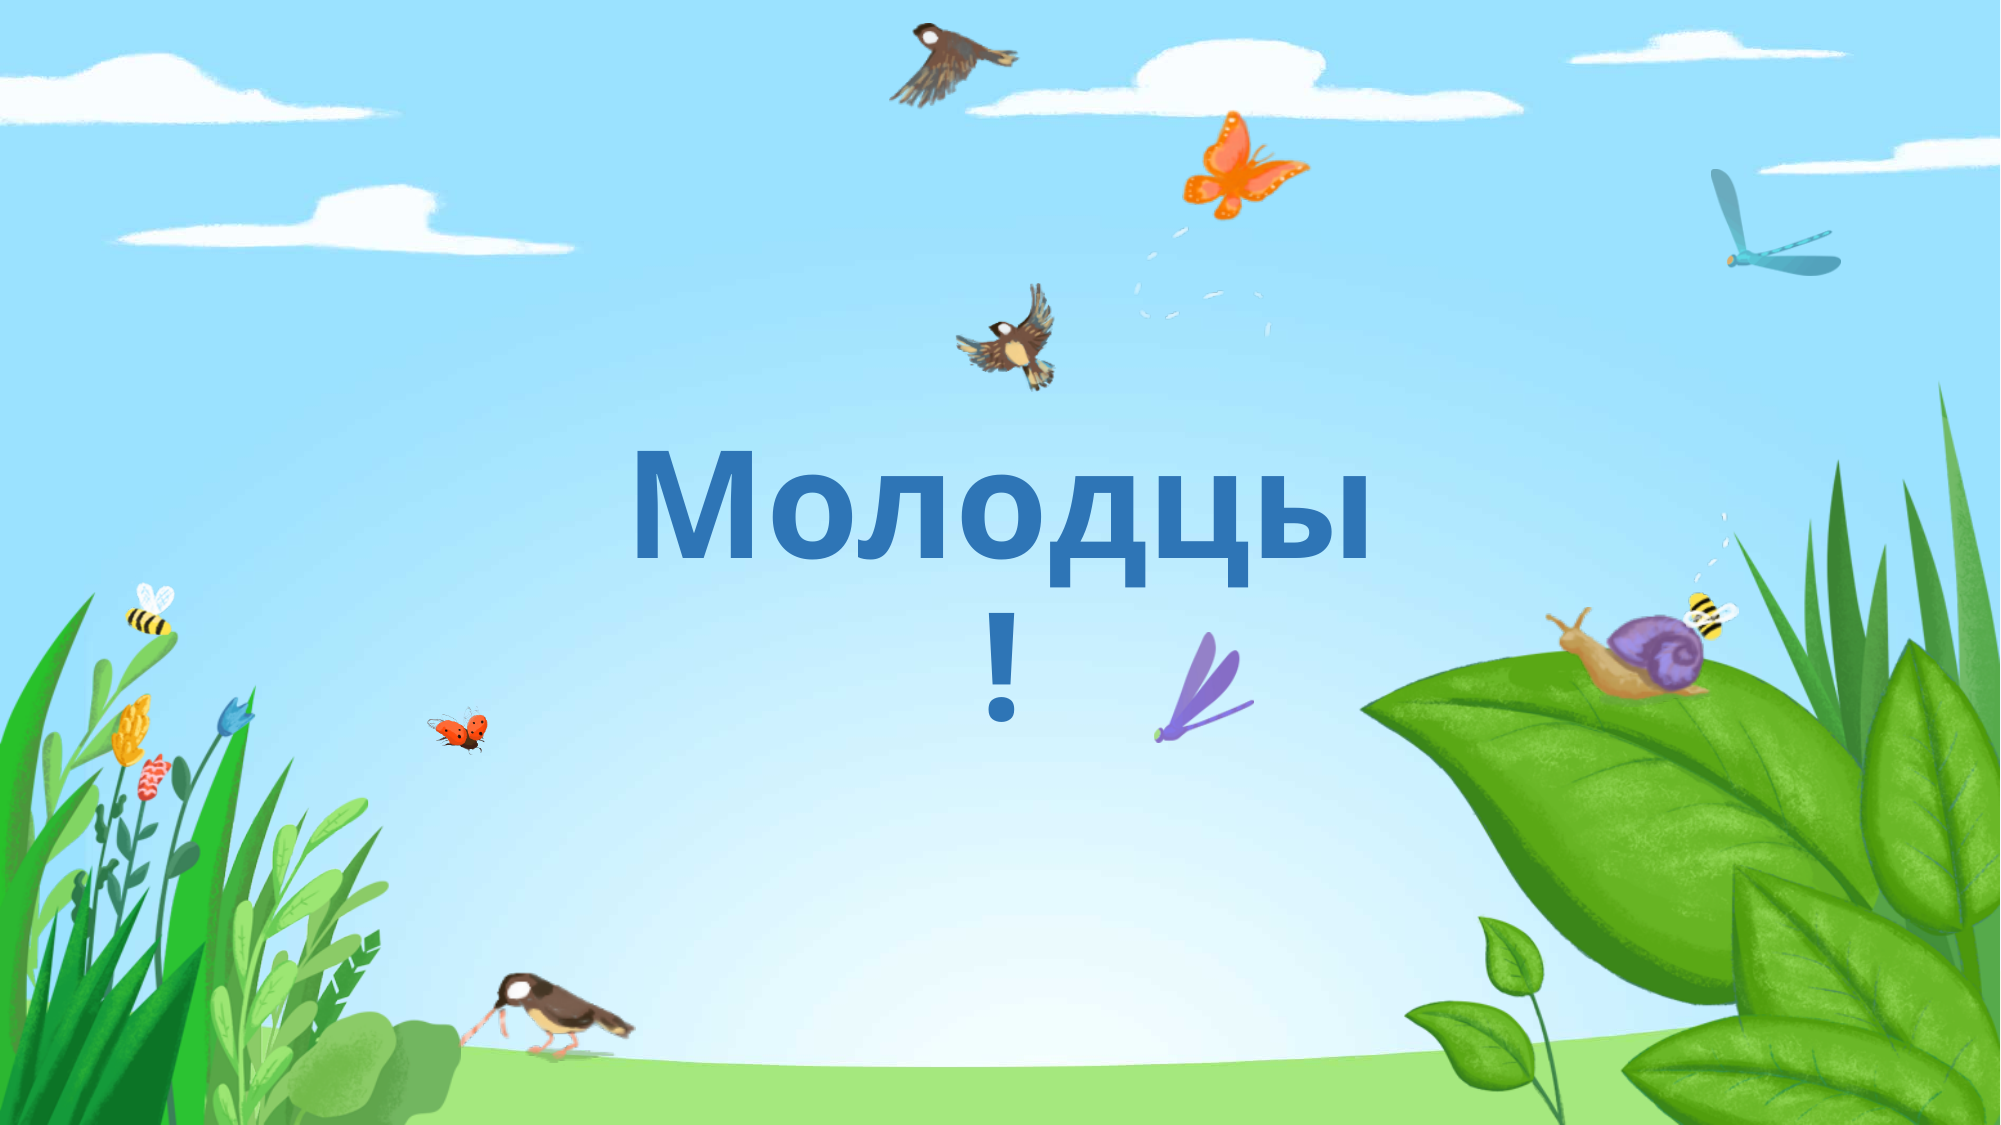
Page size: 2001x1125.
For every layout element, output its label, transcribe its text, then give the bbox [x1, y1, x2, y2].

picture [0, 0, 2001, 1125]
title Молодцы! [603, 421, 1400, 618]
